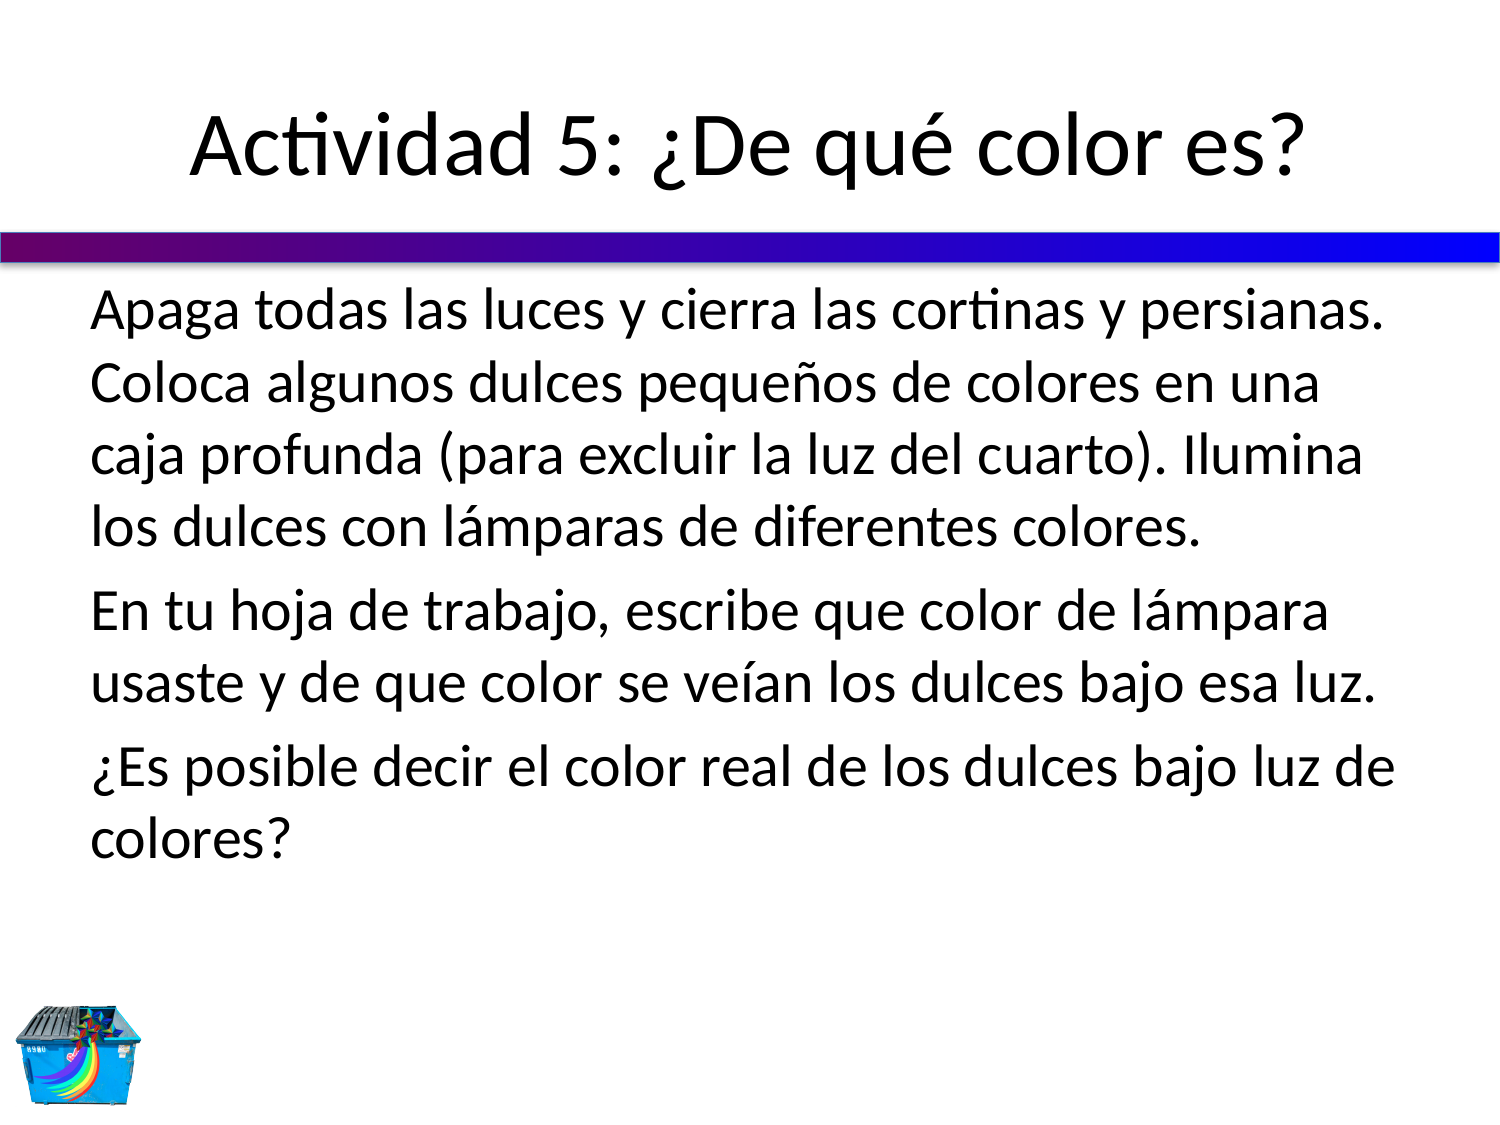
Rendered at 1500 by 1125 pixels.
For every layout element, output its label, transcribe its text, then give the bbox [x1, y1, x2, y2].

title Actividad 5: ¿De qué color es? [75, 45, 1425, 233]
list Apaga todas las luces y cierra las cortinas y persianas. Coloca algunos dulces pequeños de colores en una caja profunda (para excluir la luz del cuarto). Ilumina los dulces con lámparas de diferentes colores. En tu hoja de trabajo, escribe que color de lámpara usaste y de que color se veían los dulces bajo esa luz. ¿Es posible decir el color real de los dulces bajo luz de colores? [75, 262, 1425, 1005]
picture [14, 1004, 143, 1107]
